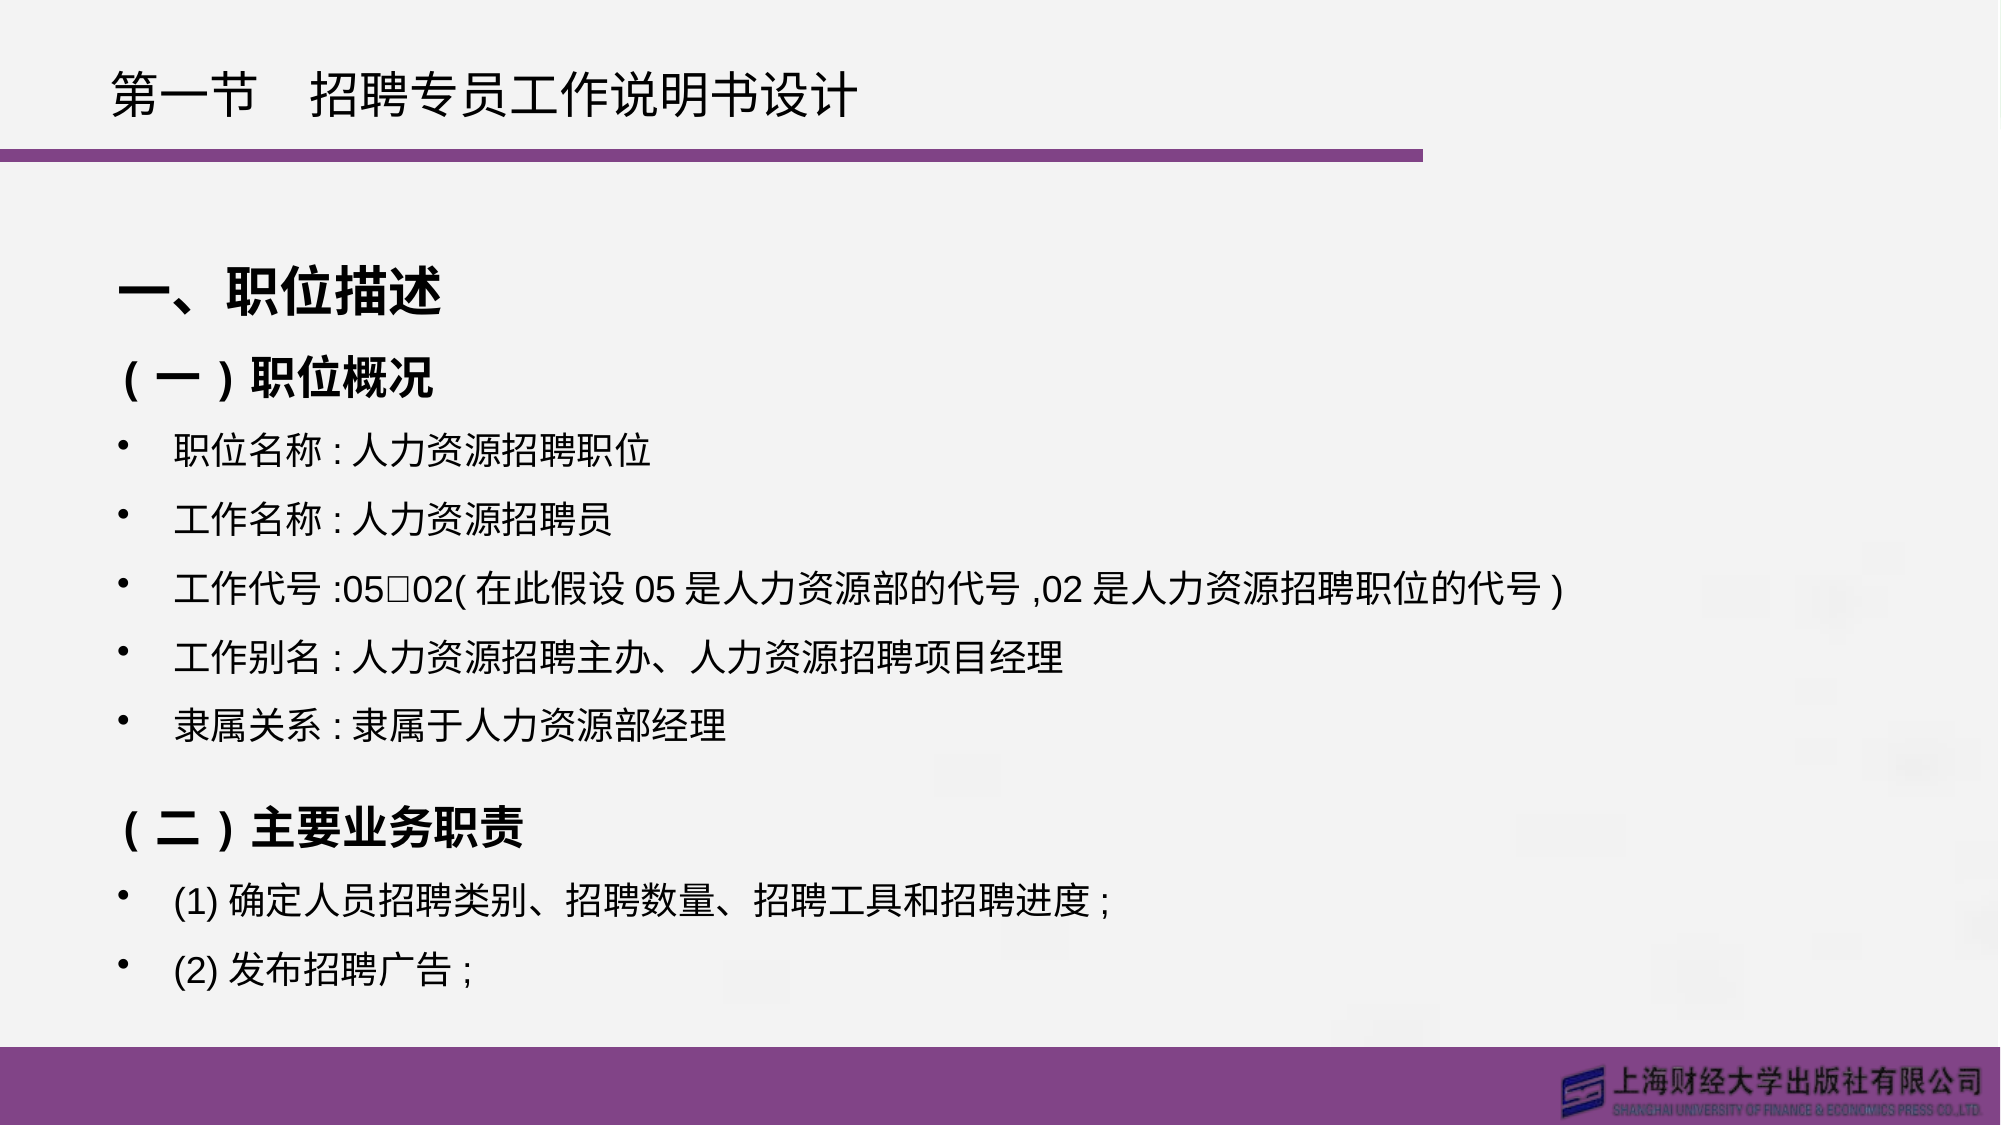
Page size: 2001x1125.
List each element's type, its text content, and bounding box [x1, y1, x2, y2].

title 第一节 招聘专员工作说明书设计 [94, 42, 1451, 146]
picture [0, 0, 2001, 1125]
list 一、职位描述 (一)职位概况 职位名称:人力资源招聘职位 工作名称:人力资源招聘员 工作代号:05􀆼02(在此假设05是人力资源部的代号,02是人力资源招聘职位的代号) 工作别名:人力资源招聘主办、人力资源招聘项目经理 隶属关系:隶属于人力资源部经理 (二)主要业务职责 (1)确定人员招聘类别、招聘数量、招聘工具和招聘进度; (2)发布招聘广告; [102, 233, 1898, 1032]
